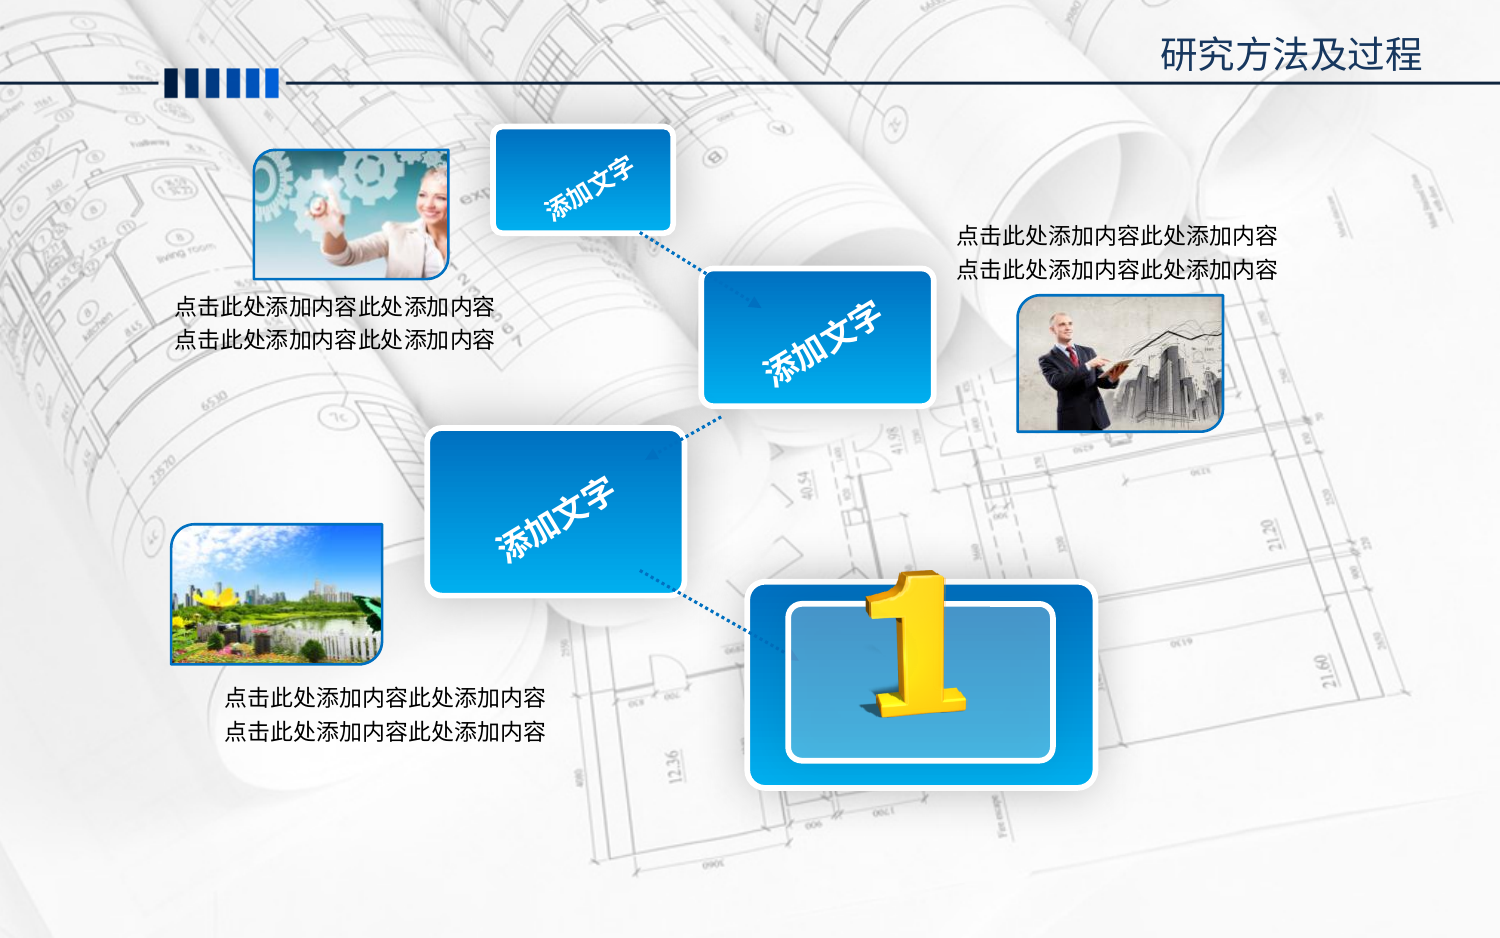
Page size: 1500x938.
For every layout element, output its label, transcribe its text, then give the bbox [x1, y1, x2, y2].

picture [0, 0, 1500, 938]
text_box 添加文字 [436, 427, 672, 604]
text_box [493, 126, 636, 212]
text_box 点击此处添加内容此处添加内容 [147, 313, 523, 361]
text_box 点击此处添加内容此处添加内容 [197, 704, 573, 753]
text_box 点击此处添加内容此处添加内容 [930, 242, 1306, 291]
text_box [1022, 581, 1096, 788]
text_box 点击此处添加内容此处添加内容 [147, 279, 523, 313]
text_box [644, 416, 722, 461]
text_box 点击此处添加内容此处添加内容 [930, 208, 1306, 242]
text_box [639, 232, 762, 309]
text_box [483, 468, 685, 596]
text_box 研究方法及过程 [1120, 23, 1463, 84]
text_box [427, 427, 636, 596]
text_box 点击此处添加内容此处添加内容 [197, 670, 573, 704]
text_box [772, 268, 934, 407]
text_box [559, 164, 674, 234]
text_box [253, 149, 449, 280]
text_box [1017, 295, 1224, 432]
text_box [701, 268, 877, 407]
text_box 添加文字 [473, 102, 704, 269]
text_box [788, 603, 1053, 761]
text_box [747, 670, 817, 788]
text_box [639, 570, 785, 661]
text_box 添加文字 [728, 266, 914, 413]
text_box [171, 524, 383, 665]
